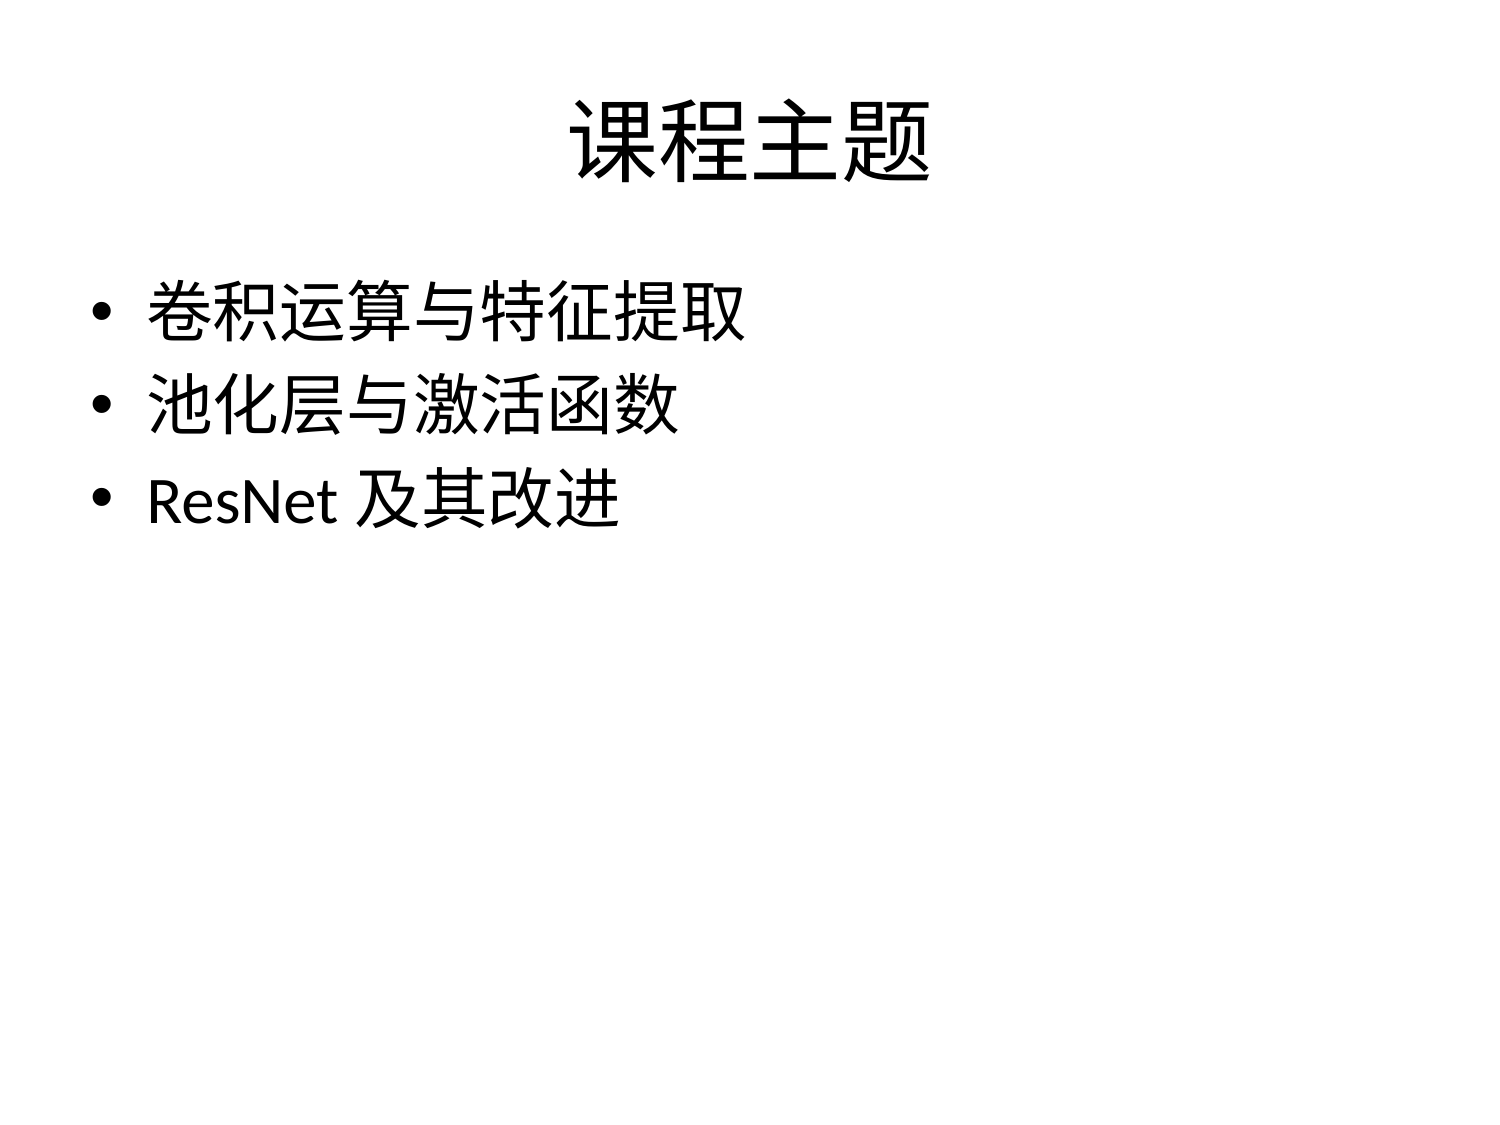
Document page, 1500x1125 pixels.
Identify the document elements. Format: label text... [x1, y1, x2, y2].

title 课程主题 [75, 45, 1425, 233]
list 卷积运算与特征提取 池化层与激活函数 ResNet及其改进 [75, 262, 1425, 1005]
